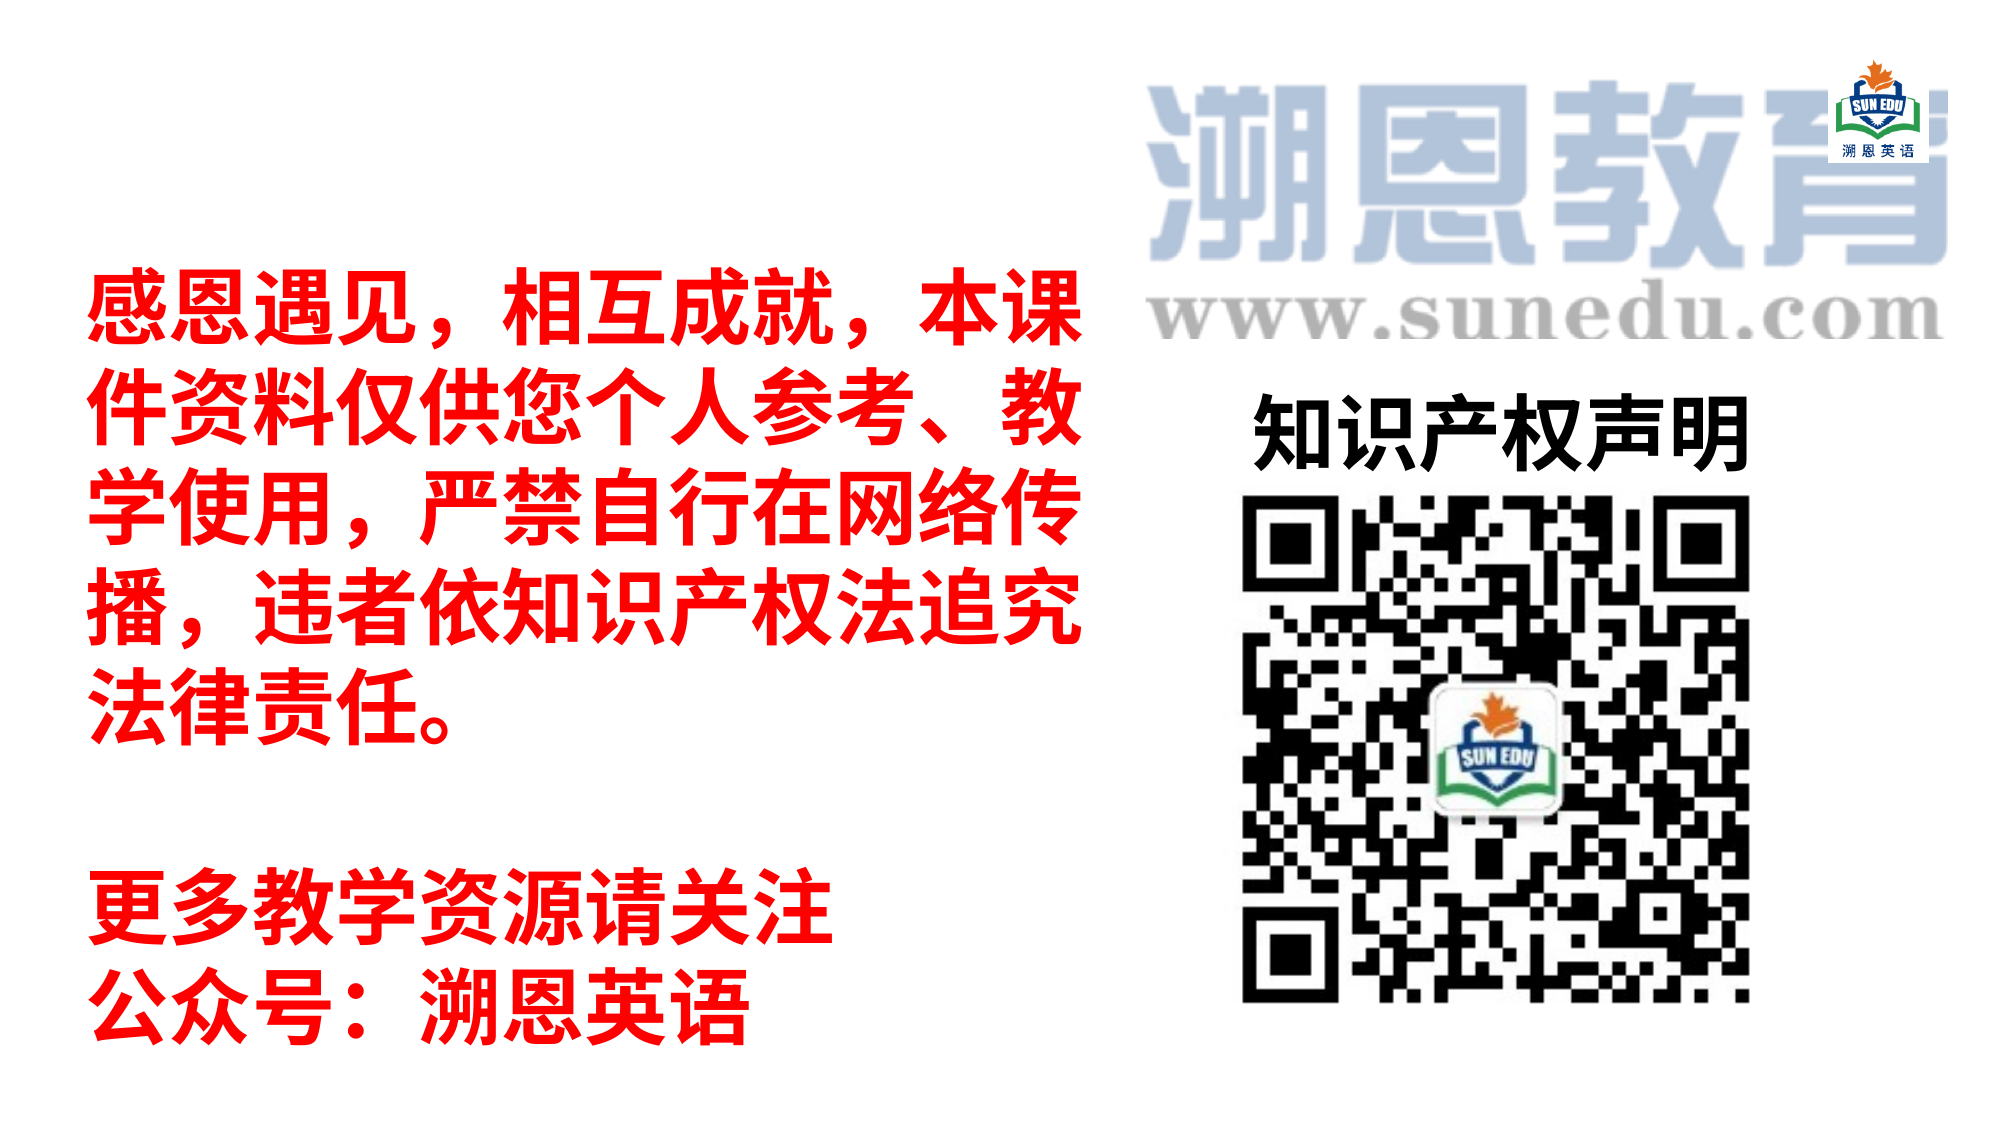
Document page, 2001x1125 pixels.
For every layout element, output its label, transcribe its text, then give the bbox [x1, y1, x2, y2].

text_box 感恩遇见，相互成就，本课件资料仅供您个人参考、教学使用，严禁自行在网络传播，违者依知识产权法追究法律责任。 更多教学资源请关注 公众号：溯恩英语 [70, 247, 1144, 1063]
text_box 知识产权声明 [1237, 373, 1829, 489]
picture [1218, 472, 1784, 1040]
picture [1143, 57, 1948, 339]
